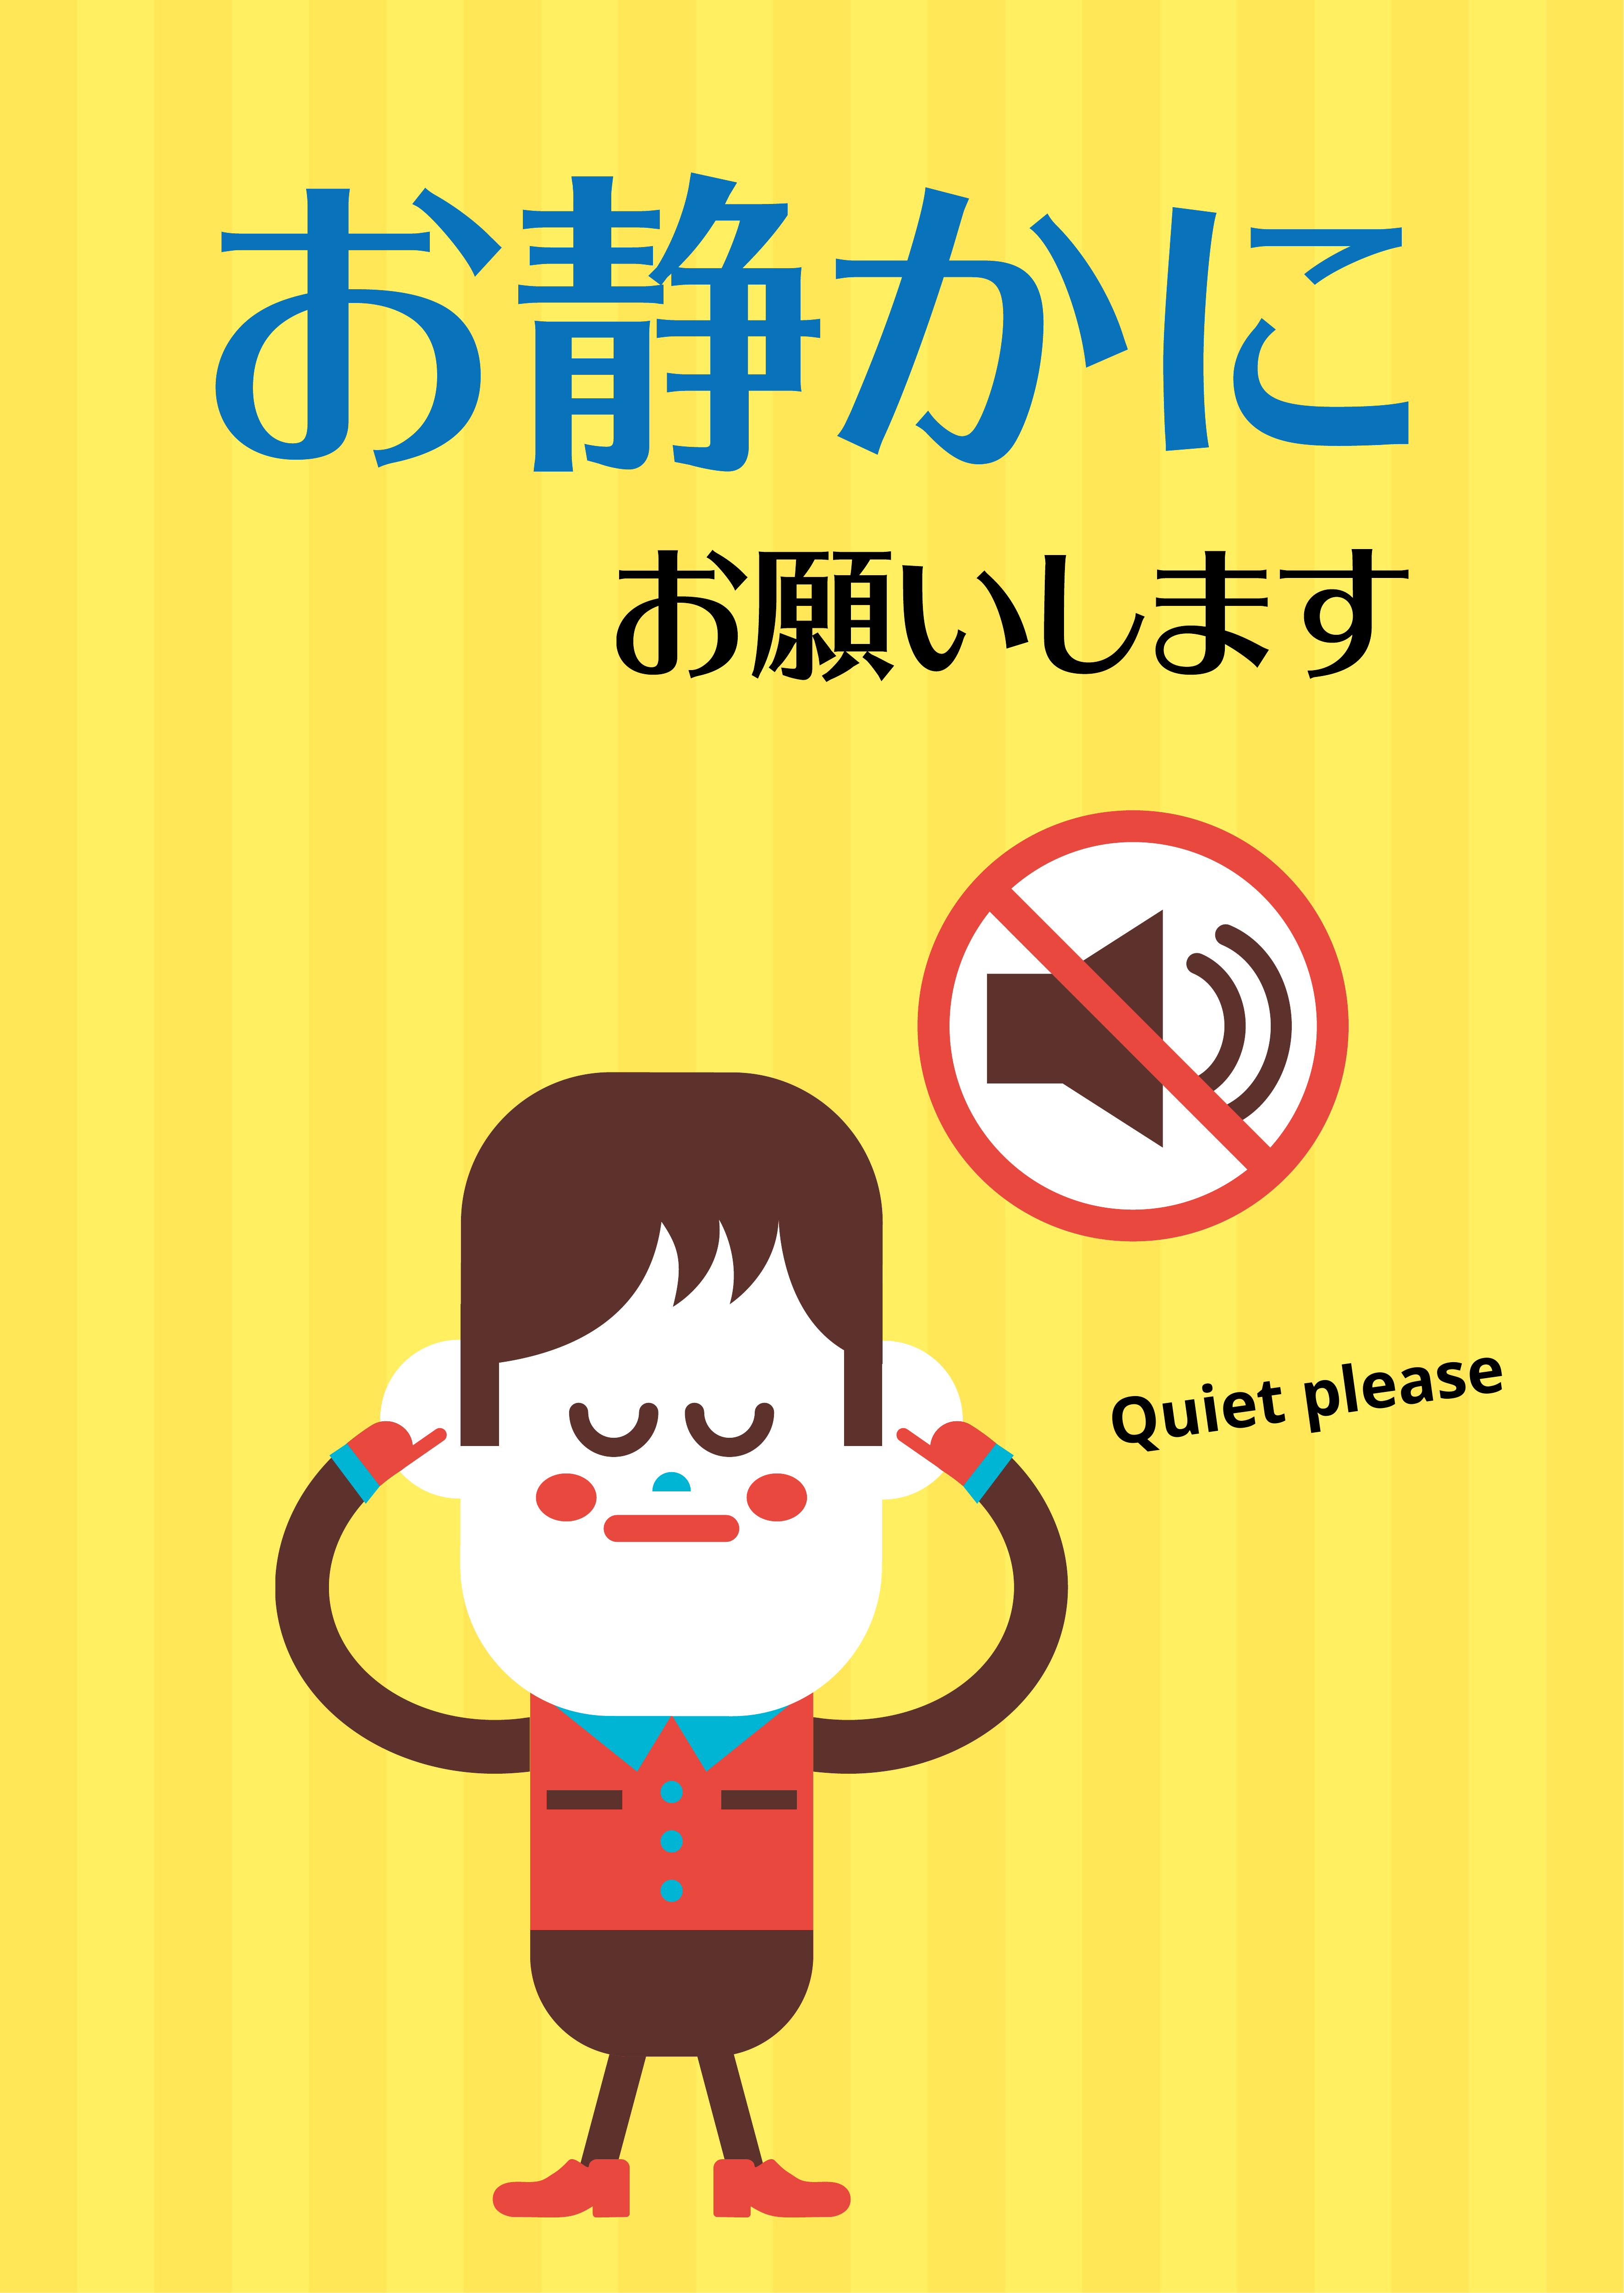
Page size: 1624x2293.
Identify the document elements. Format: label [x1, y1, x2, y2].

text_box [215, 172, 1409, 682]
picture [0, 0, 1624, 2293]
